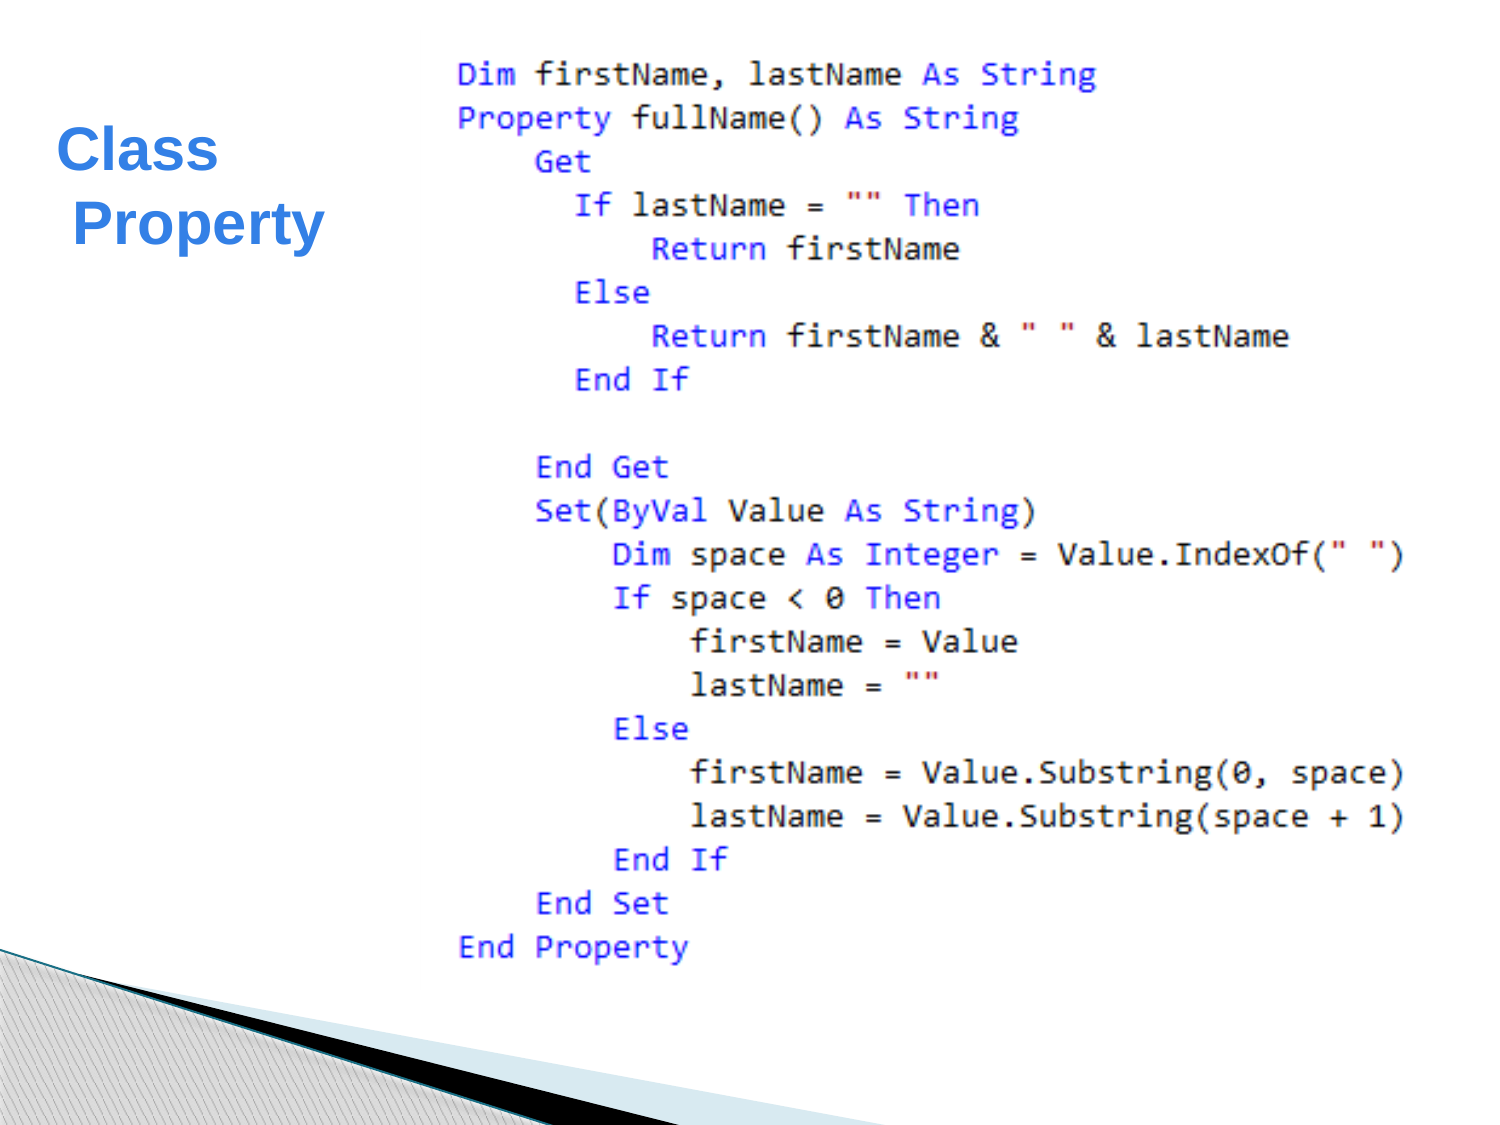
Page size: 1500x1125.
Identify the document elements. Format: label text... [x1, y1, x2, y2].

picture [418, 30, 1463, 990]
title Class Property [41, 101, 413, 265]
